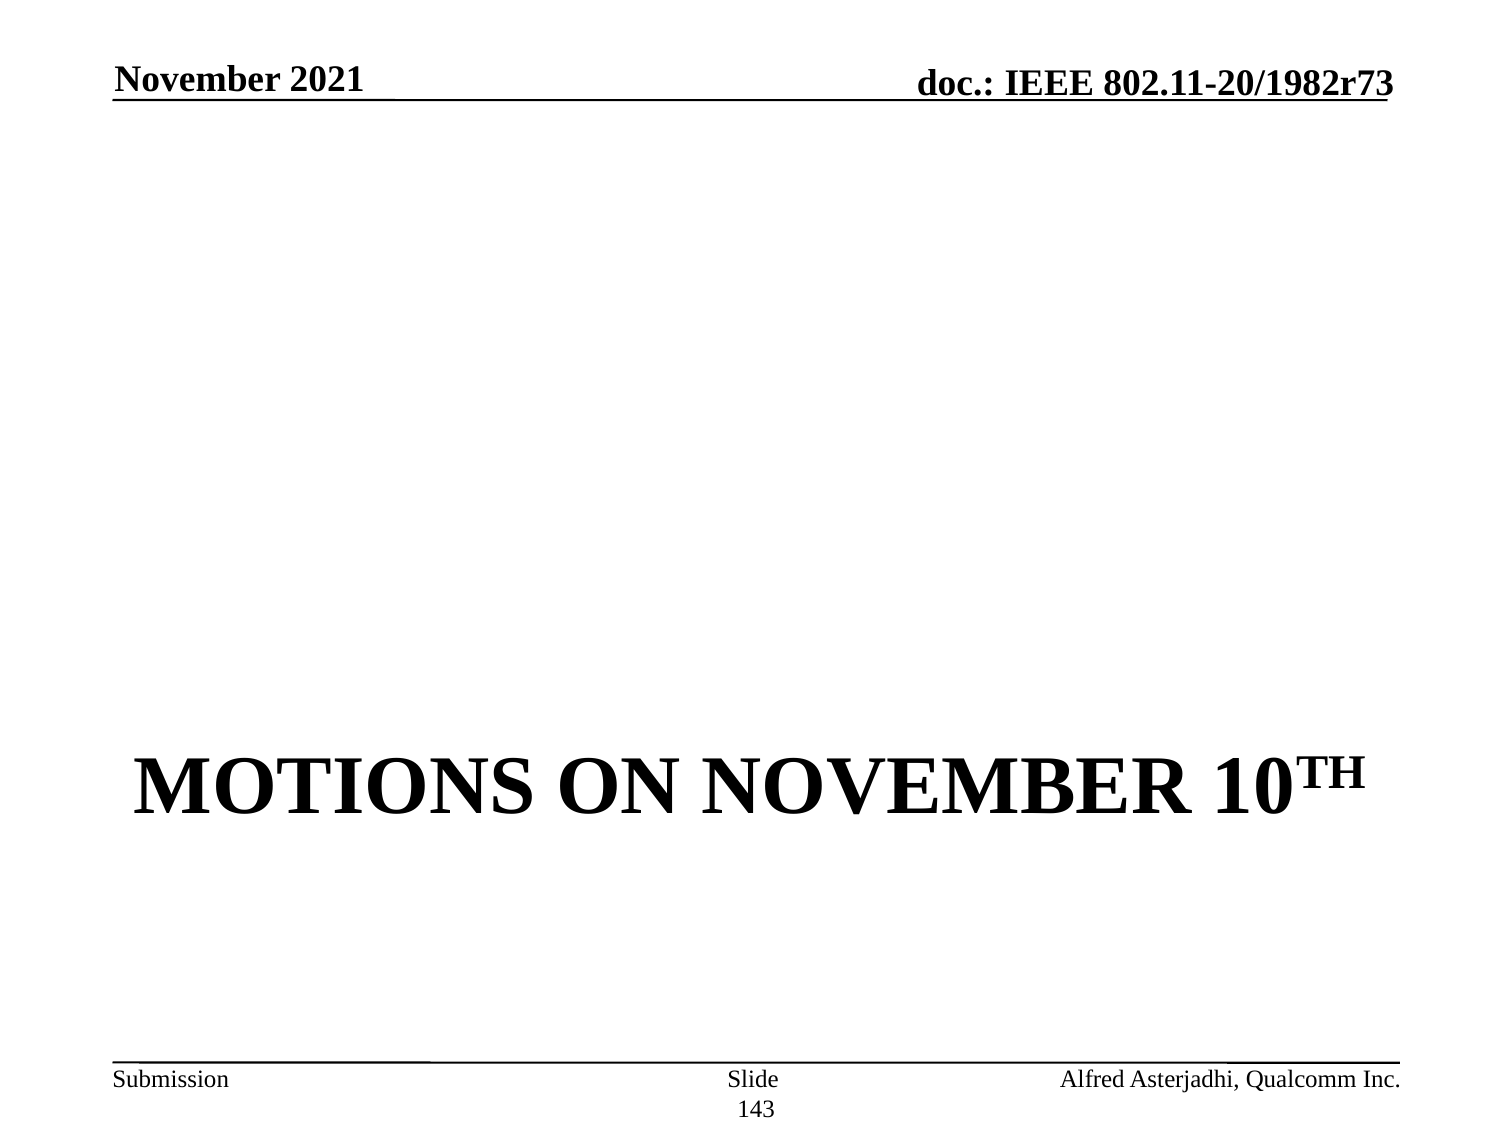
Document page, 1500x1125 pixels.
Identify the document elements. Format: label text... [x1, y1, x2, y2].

title Motions on NOVEMBER 10th [118, 722, 1394, 947]
footer Alfred Asterjadhi, Qualcomm Inc. [878, 1061, 1402, 1093]
slide_number Slide 143 [712, 1061, 800, 1123]
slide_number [114, 54, 423, 100]
